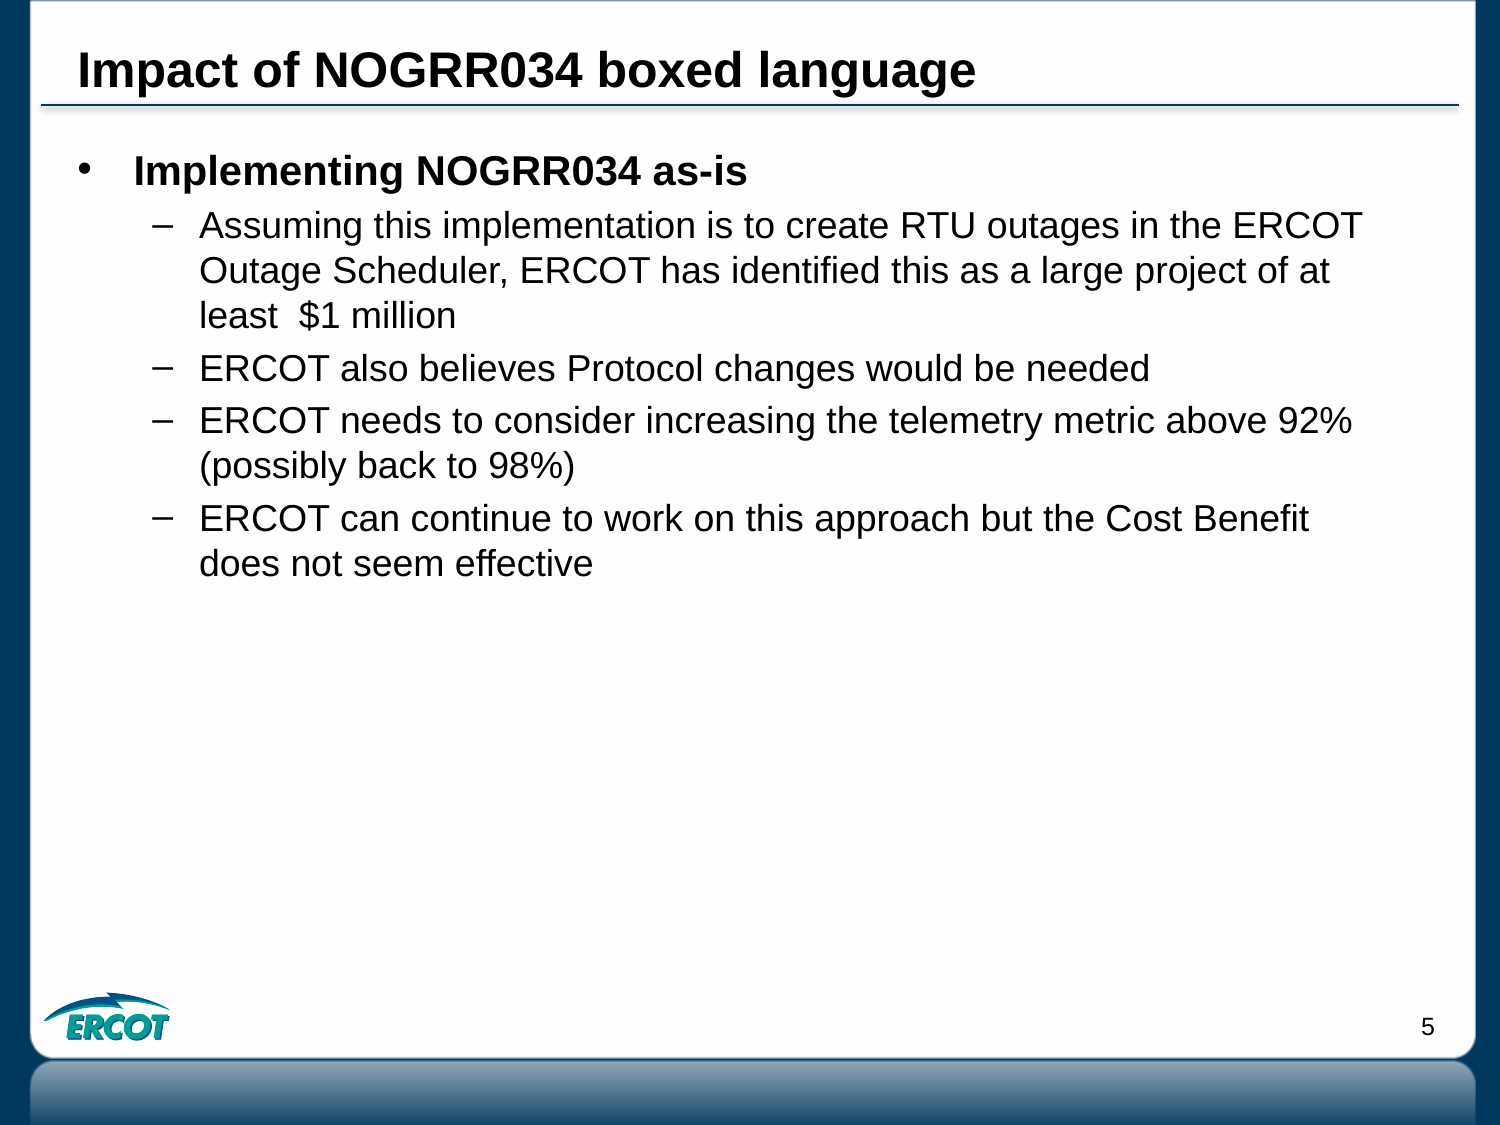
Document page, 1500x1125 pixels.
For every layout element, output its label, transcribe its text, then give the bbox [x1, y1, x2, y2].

picture [0, 0, 1500, 1125]
title Impact of NOGRR034 boxed language [62, 29, 1450, 106]
list Implementing NOGRR034 as-is Assuming this implementation is to create RTU outages in the ERCOT Outage Scheduler, ERCOT has identified this as a large project of at least $1 million ERCOT also believes Protocol changes would be needed ERCOT needs to consider increasing the telemetry metric above 92% (possibly back to 98%) ERCOT can continue to work on this approach but the Cost Benefit does not seem effective [62, 135, 1413, 660]
